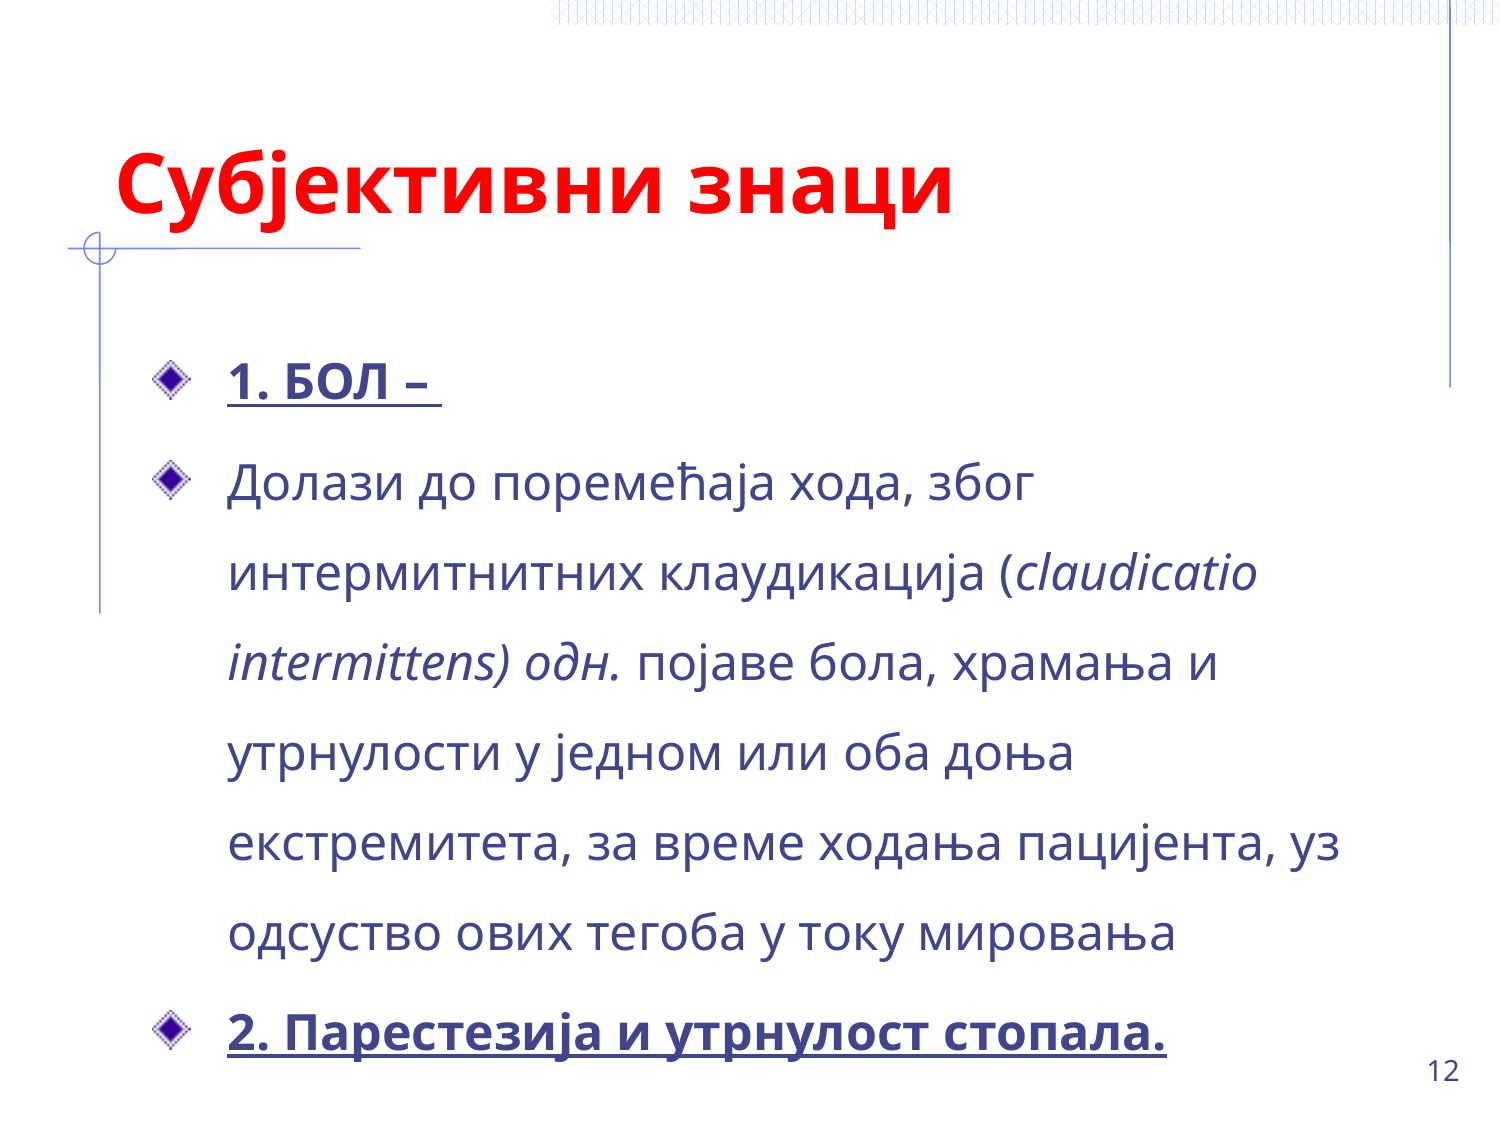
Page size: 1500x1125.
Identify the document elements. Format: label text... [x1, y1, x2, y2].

picture [152, 1010, 191, 1050]
picture [152, 360, 191, 400]
title Субјективни знаци [99, 49, 1376, 238]
picture [152, 460, 191, 500]
list 1. БОЛ – Долази до поремећаја хода, због интермитнитних клаудикација (claudicatio intermittens) одн. појаве бола, храмања и утрнулости у једном или оба доња екстремитета, за време ходања пацијента, уз одсуство ових тегоба у току мировања 2. Парестезија и утрнулост стопала. [137, 312, 1413, 988]
slide_number 12 [1162, 1025, 1475, 1100]
